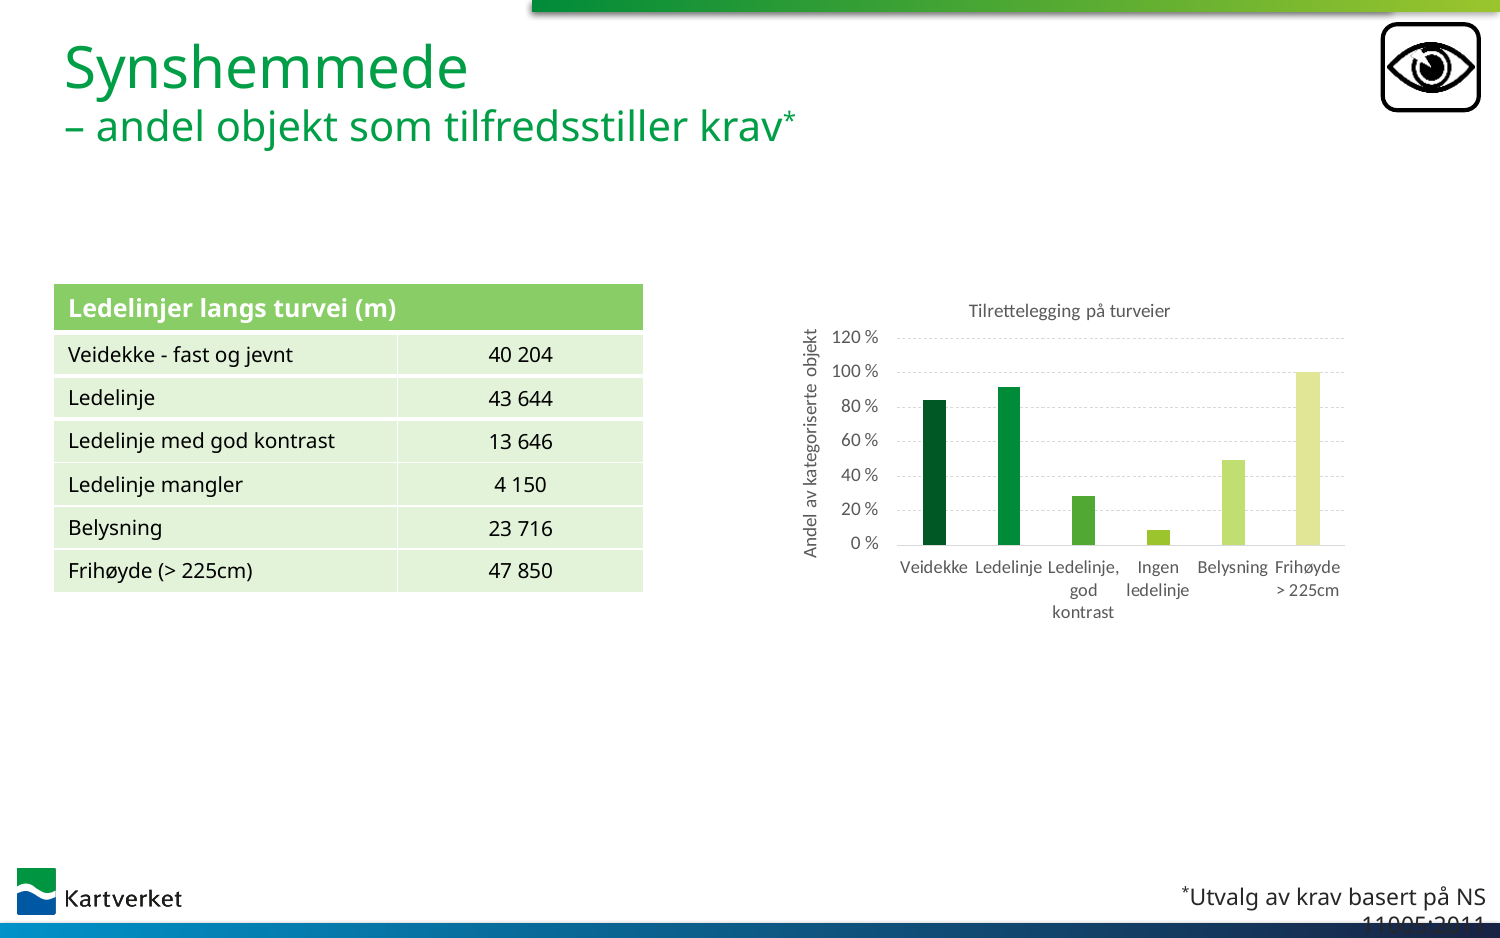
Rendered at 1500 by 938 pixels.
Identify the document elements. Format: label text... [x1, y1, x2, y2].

text_box Synshemmede – andel objekt som tilfredsstiller krav* [49, 24, 1431, 158]
text_box *Utvalg av krav basert på NS 11005:2011 [1068, 873, 1500, 938]
table_cell Frihøyde (> 225cm) [54, 550, 397, 592]
table_cell 23 716 [398, 507, 643, 548]
table_cell 40 204 [398, 335, 643, 374]
table_cell Ledelinje [54, 378, 397, 417]
table_cell Veidekke - fast og jevnt [54, 335, 397, 374]
table_cell 47 850 [398, 550, 643, 592]
table_cell Ledelinje med god kontrast [54, 421, 397, 462]
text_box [1382, 24, 1480, 111]
table_cell 43 644 [398, 378, 643, 417]
table_cell Belysning [54, 507, 397, 548]
picture [791, 291, 1348, 630]
table_cell Ledelinje mangler [54, 463, 397, 505]
table_cell 4 150 [398, 463, 643, 505]
table_cell 13 646 [398, 421, 643, 462]
table_header Ledelinjer langs turvei (m) [54, 284, 643, 330]
